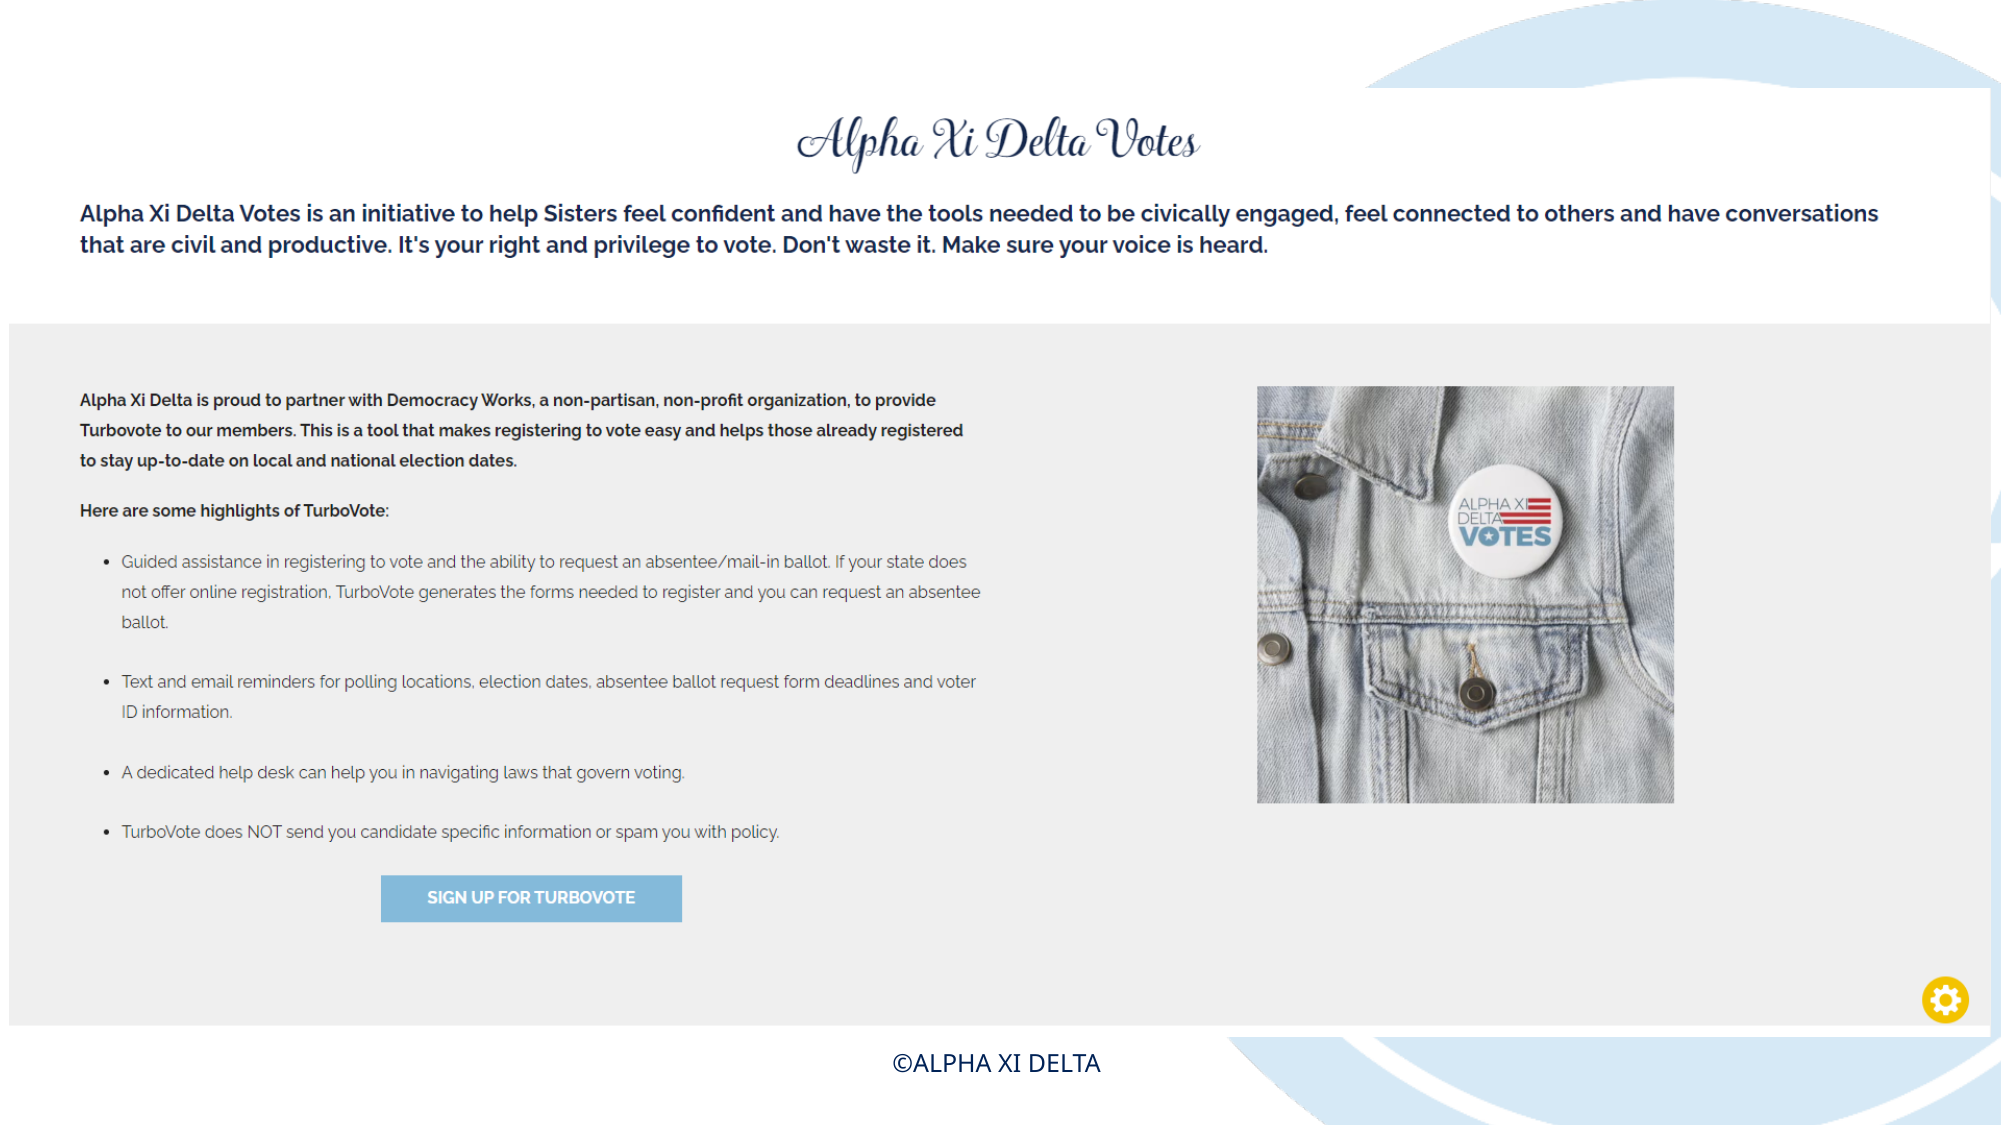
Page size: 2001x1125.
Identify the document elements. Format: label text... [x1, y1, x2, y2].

picture [9, 88, 1991, 1037]
footer ©ALPHA XI DELTA [137, 1037, 1863, 1092]
